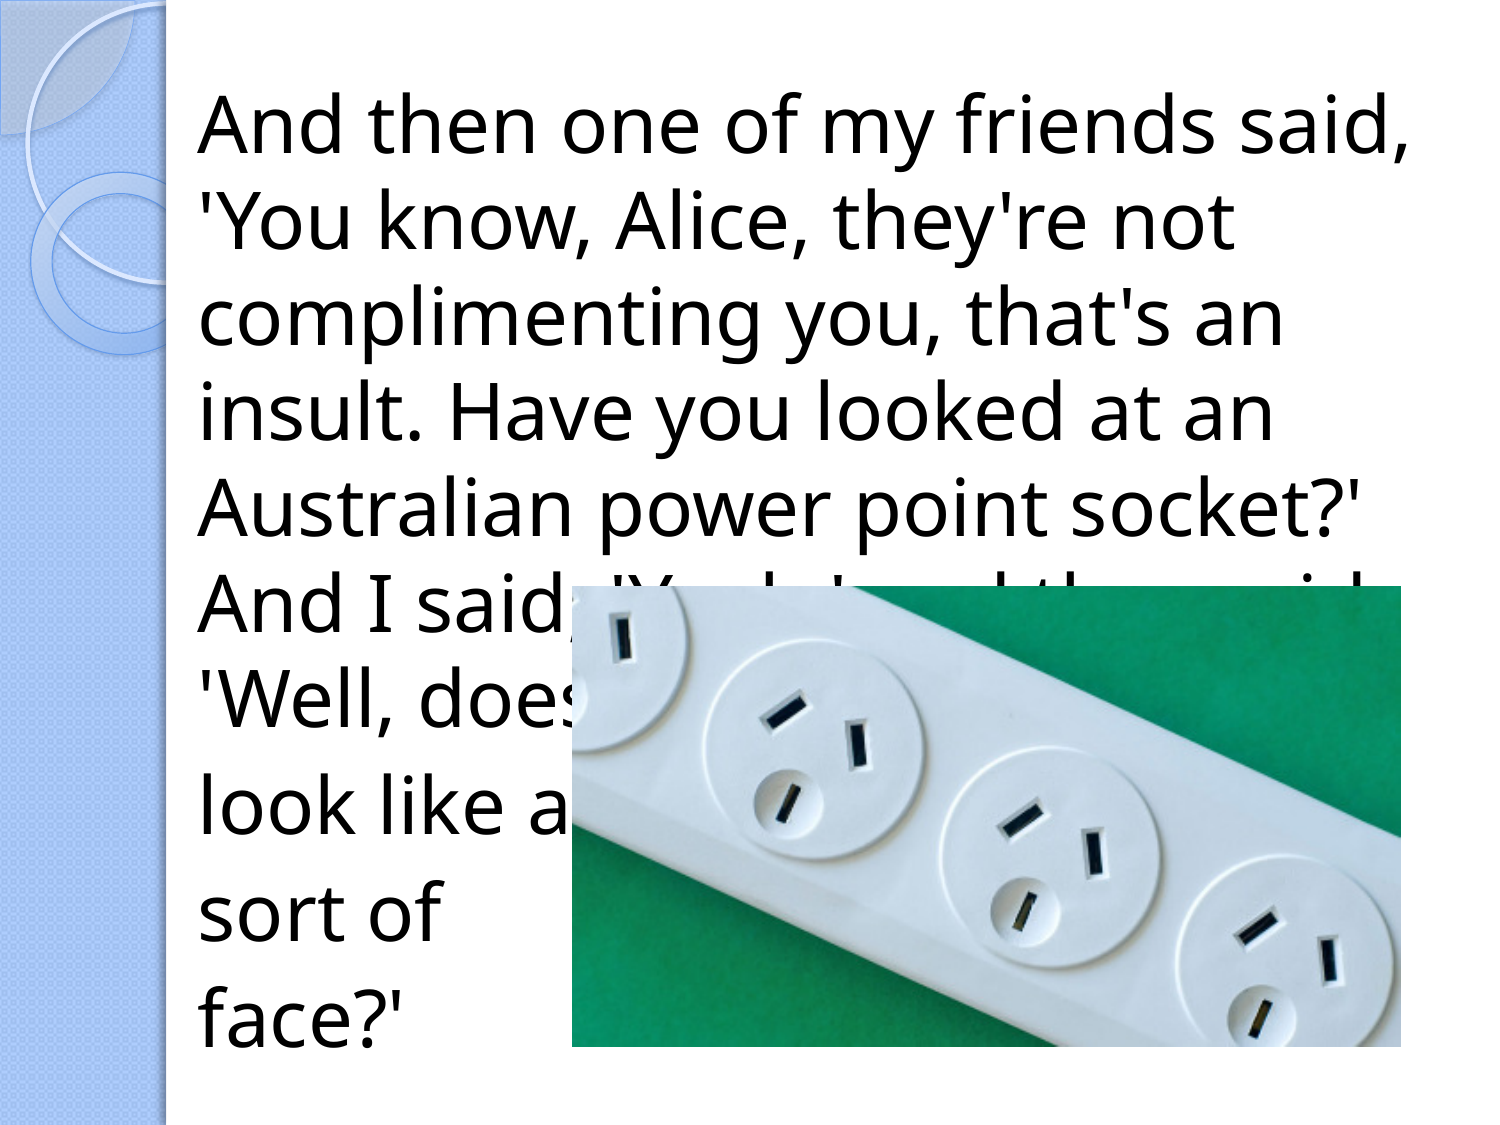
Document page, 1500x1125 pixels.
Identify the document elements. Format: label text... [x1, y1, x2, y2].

picture [572, 585, 1401, 1048]
list And then one of my friends said, 'You know, Alice, they're not complimenting you, that's an insult. Have you looked at an Australian power point socket?' And I said, 'Yeah,' and they said, 'Well, doesn't it look like a sort of face?' [171, 66, 1466, 1083]
